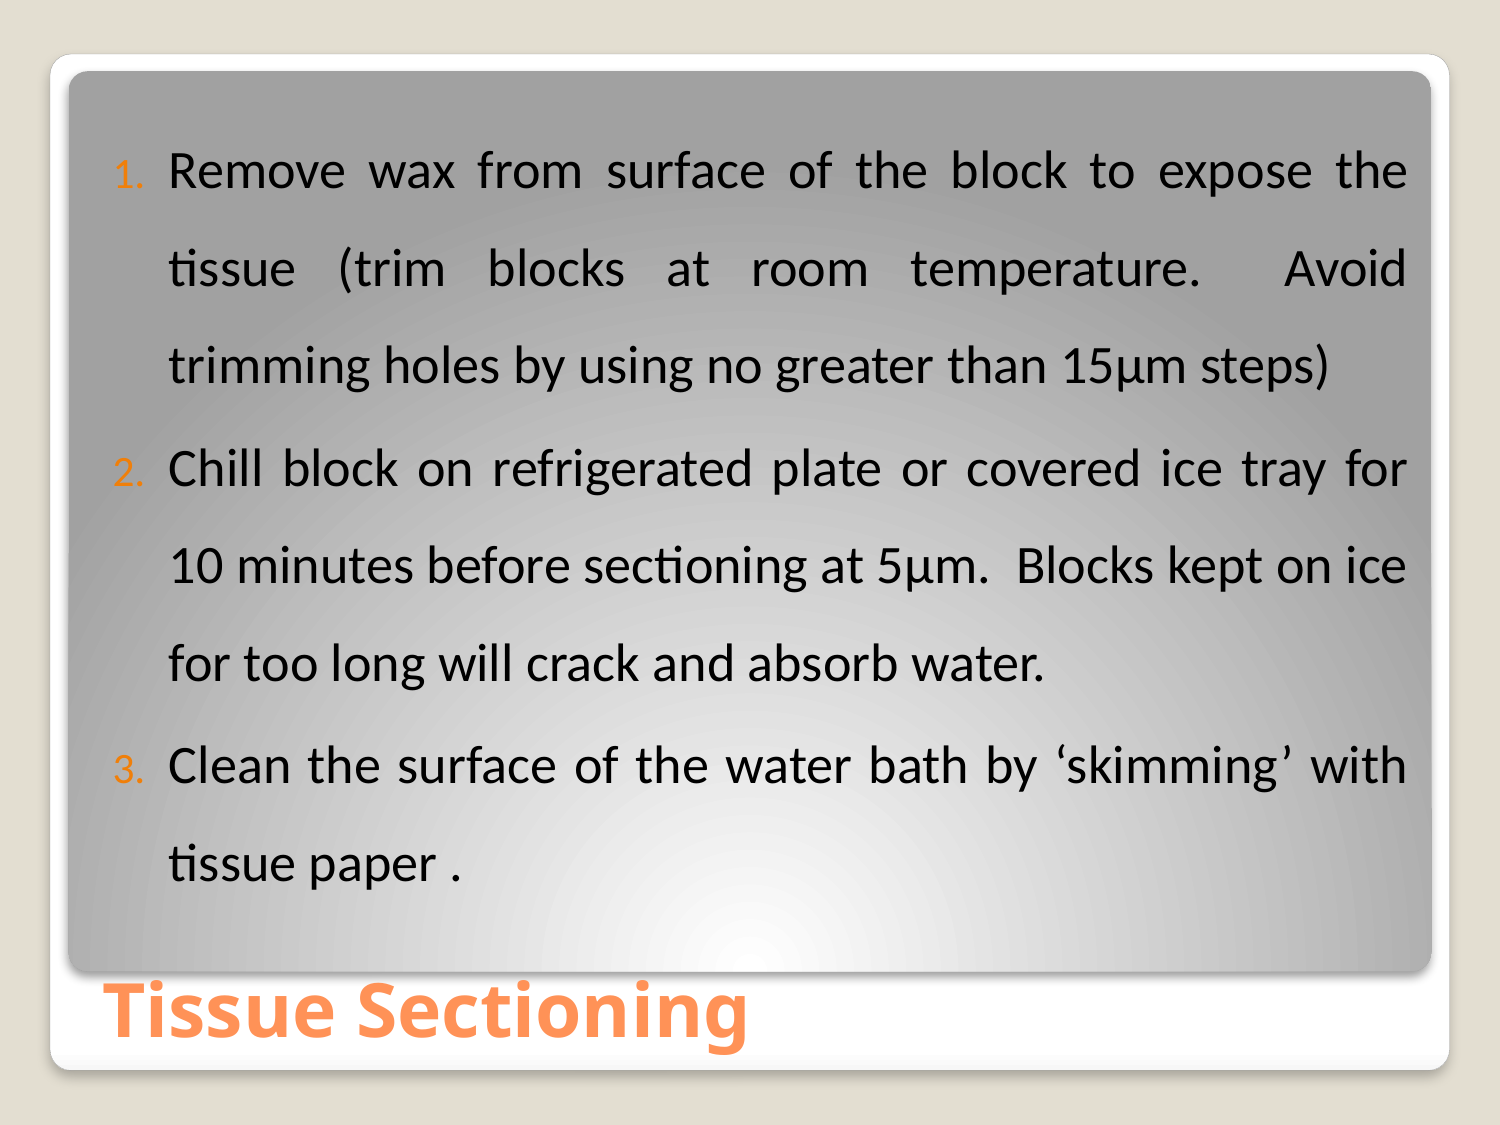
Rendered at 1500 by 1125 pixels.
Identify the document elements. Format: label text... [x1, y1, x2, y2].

title Tissue Sectioning [87, 887, 1430, 1060]
list Remove wax from surface of the block to expose the tissue (trim blocks at room temperature. Avoid trimming holes by using no greater than 15µm steps) Chill block on refrigerated plate or covered ice tray for 10 minutes before sectioning at 5µm. Blocks kept on ice for too long will crack and absorb water. Clean the surface of the water bath by ‘skimming’ with tissue paper . [82, 86, 1425, 925]
